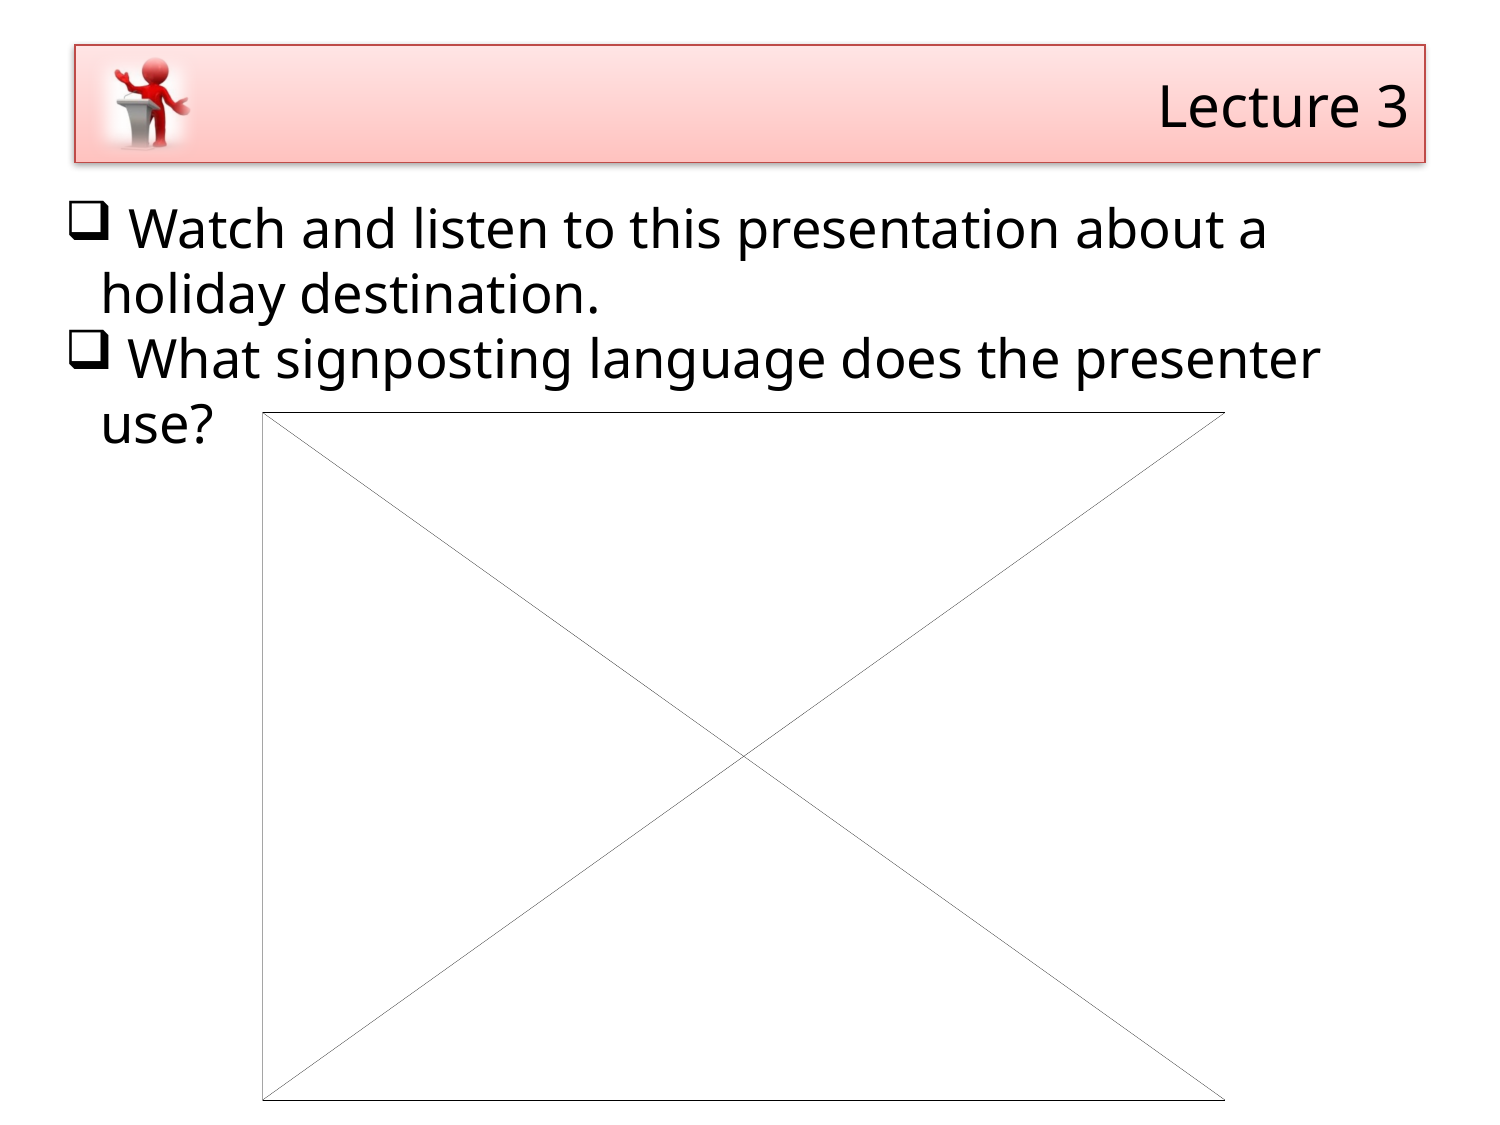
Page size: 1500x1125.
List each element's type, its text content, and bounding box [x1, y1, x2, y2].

text_box Watch and listen to this presentation about a holiday destination. What signposting language does the presenter use? [49, 187, 1463, 462]
picture [87, 49, 201, 163]
title Lecture 3 [74, 44, 1426, 163]
